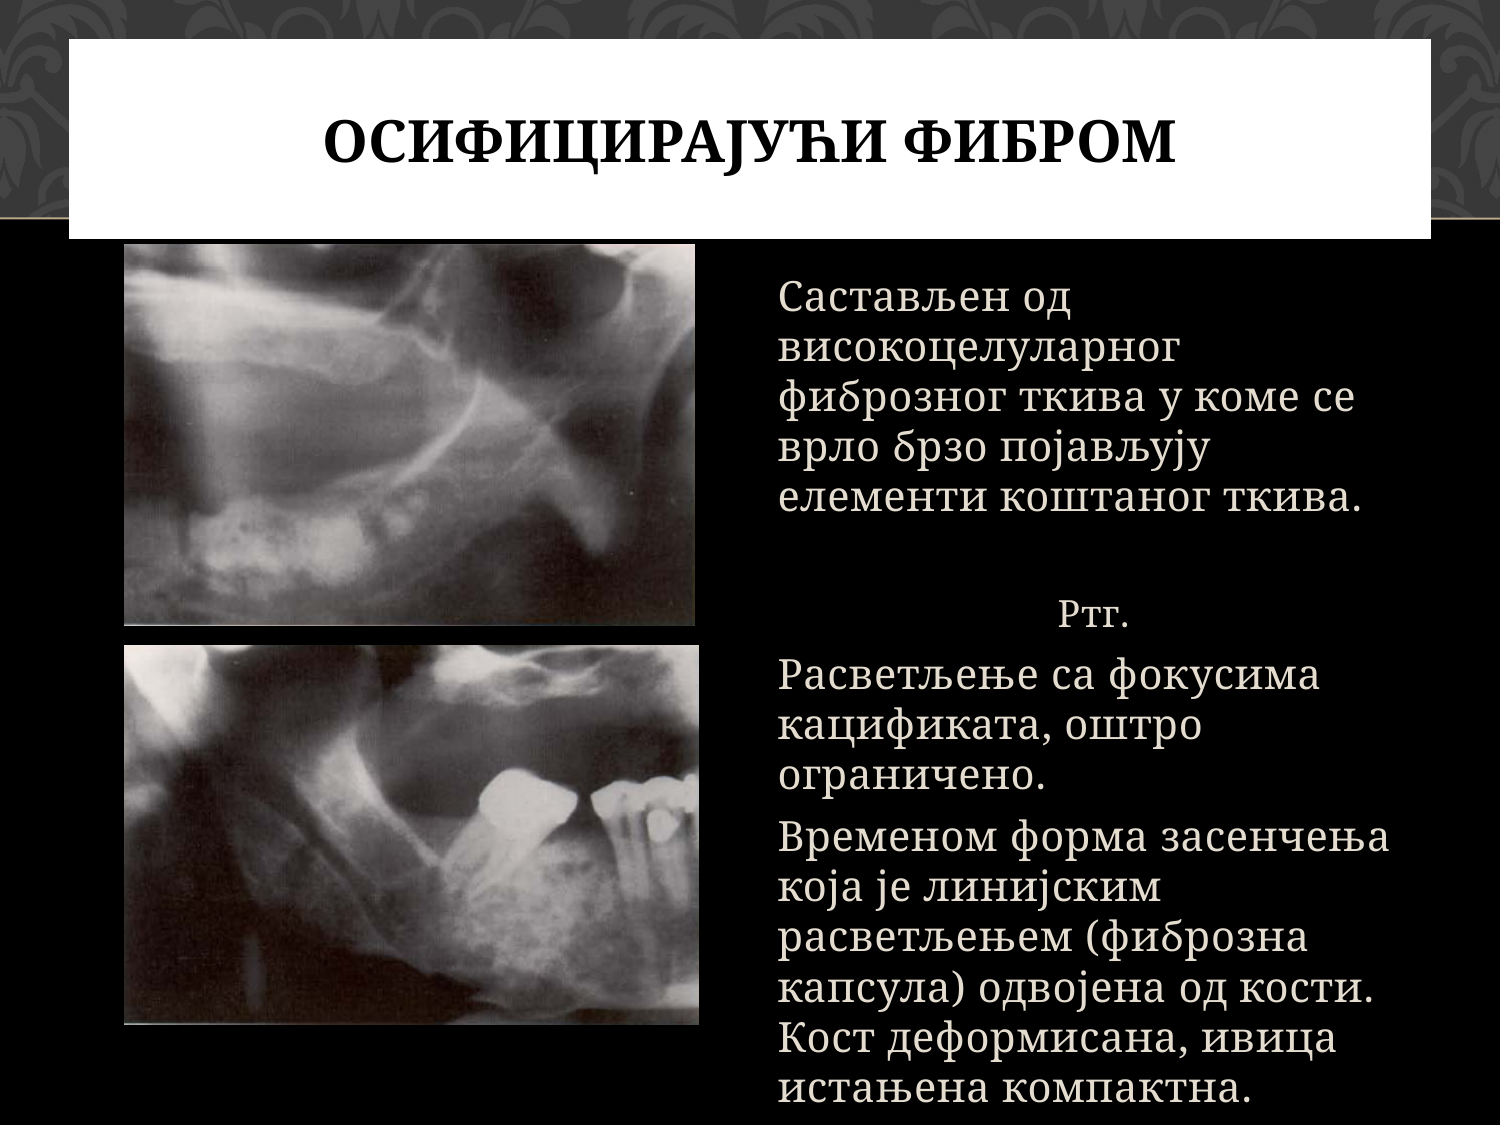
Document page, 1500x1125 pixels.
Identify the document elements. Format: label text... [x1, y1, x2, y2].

picture [123, 645, 700, 1026]
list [123, 243, 696, 627]
title Осифицирајући фибром [69, 39, 1431, 239]
list Састављен од високоцелуларног фиброзног ткива у коме се врло брзо појављују елементи коштаног ткива. Ртг. Расветљење са фокусима кацификата, оштро ограничено. Временом форма засенчења која је линијским расветљењем (фиброзна капсула) одвојена од кости. Кост деформисана, ивица истањена компактна. [762, 262, 1425, 1005]
